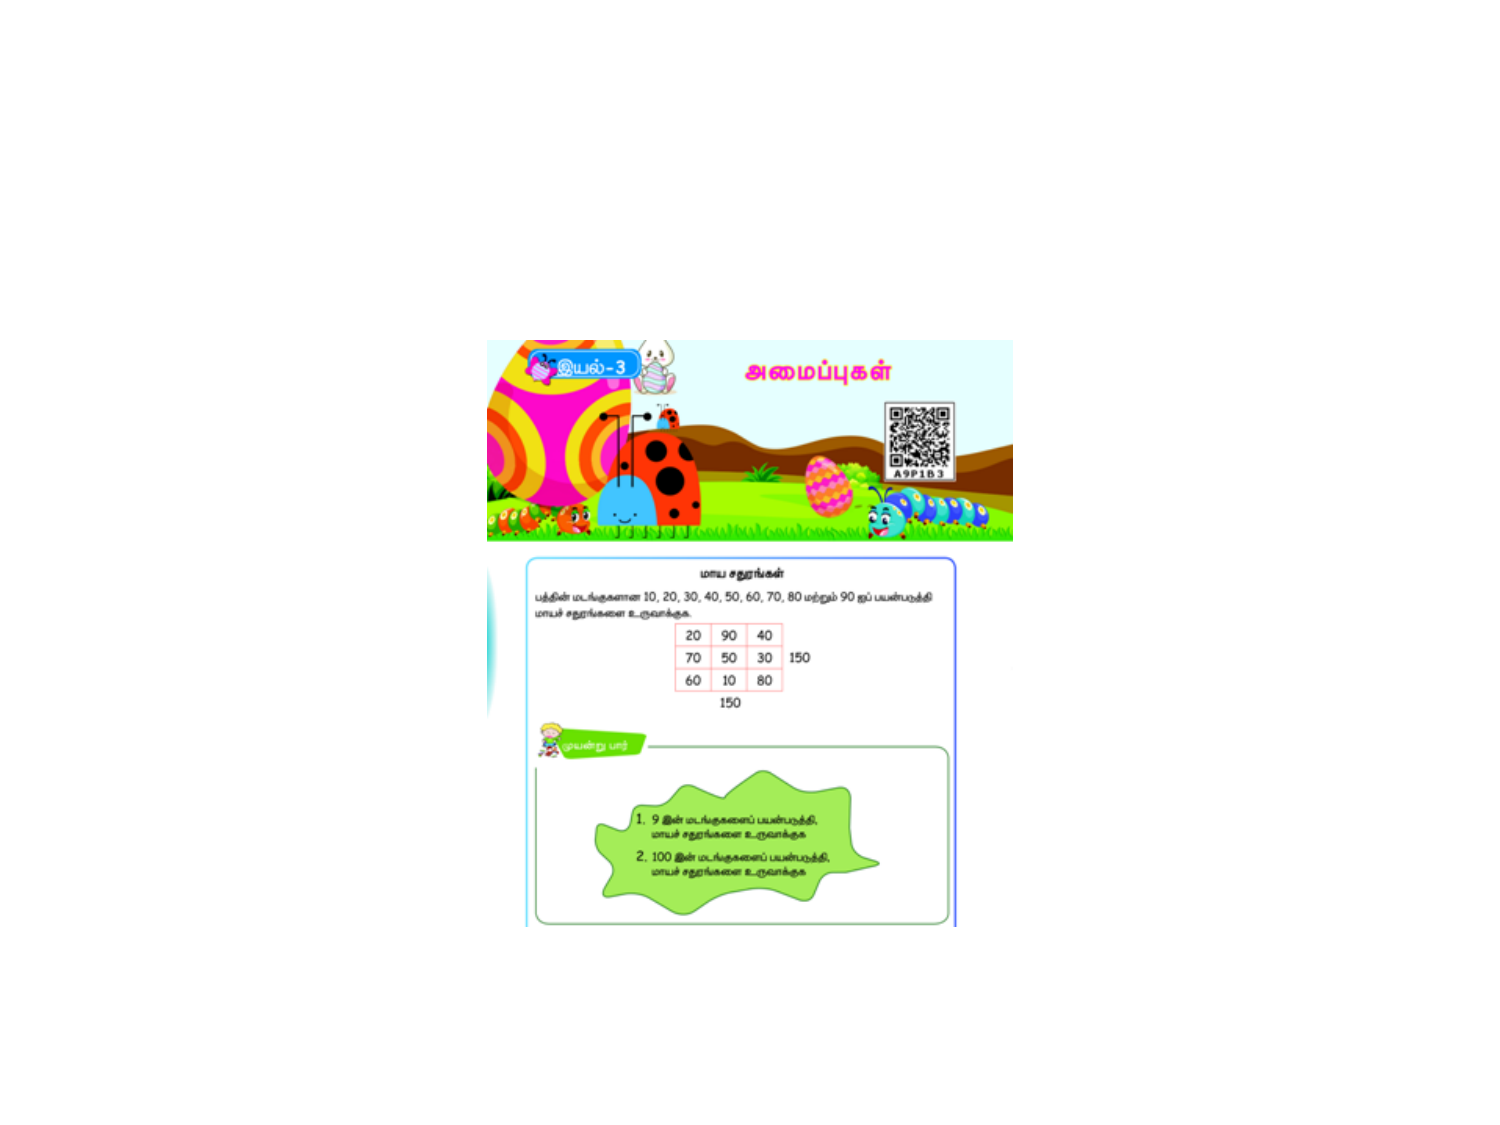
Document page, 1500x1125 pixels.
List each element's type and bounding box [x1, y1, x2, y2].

list [487, 340, 1013, 927]
